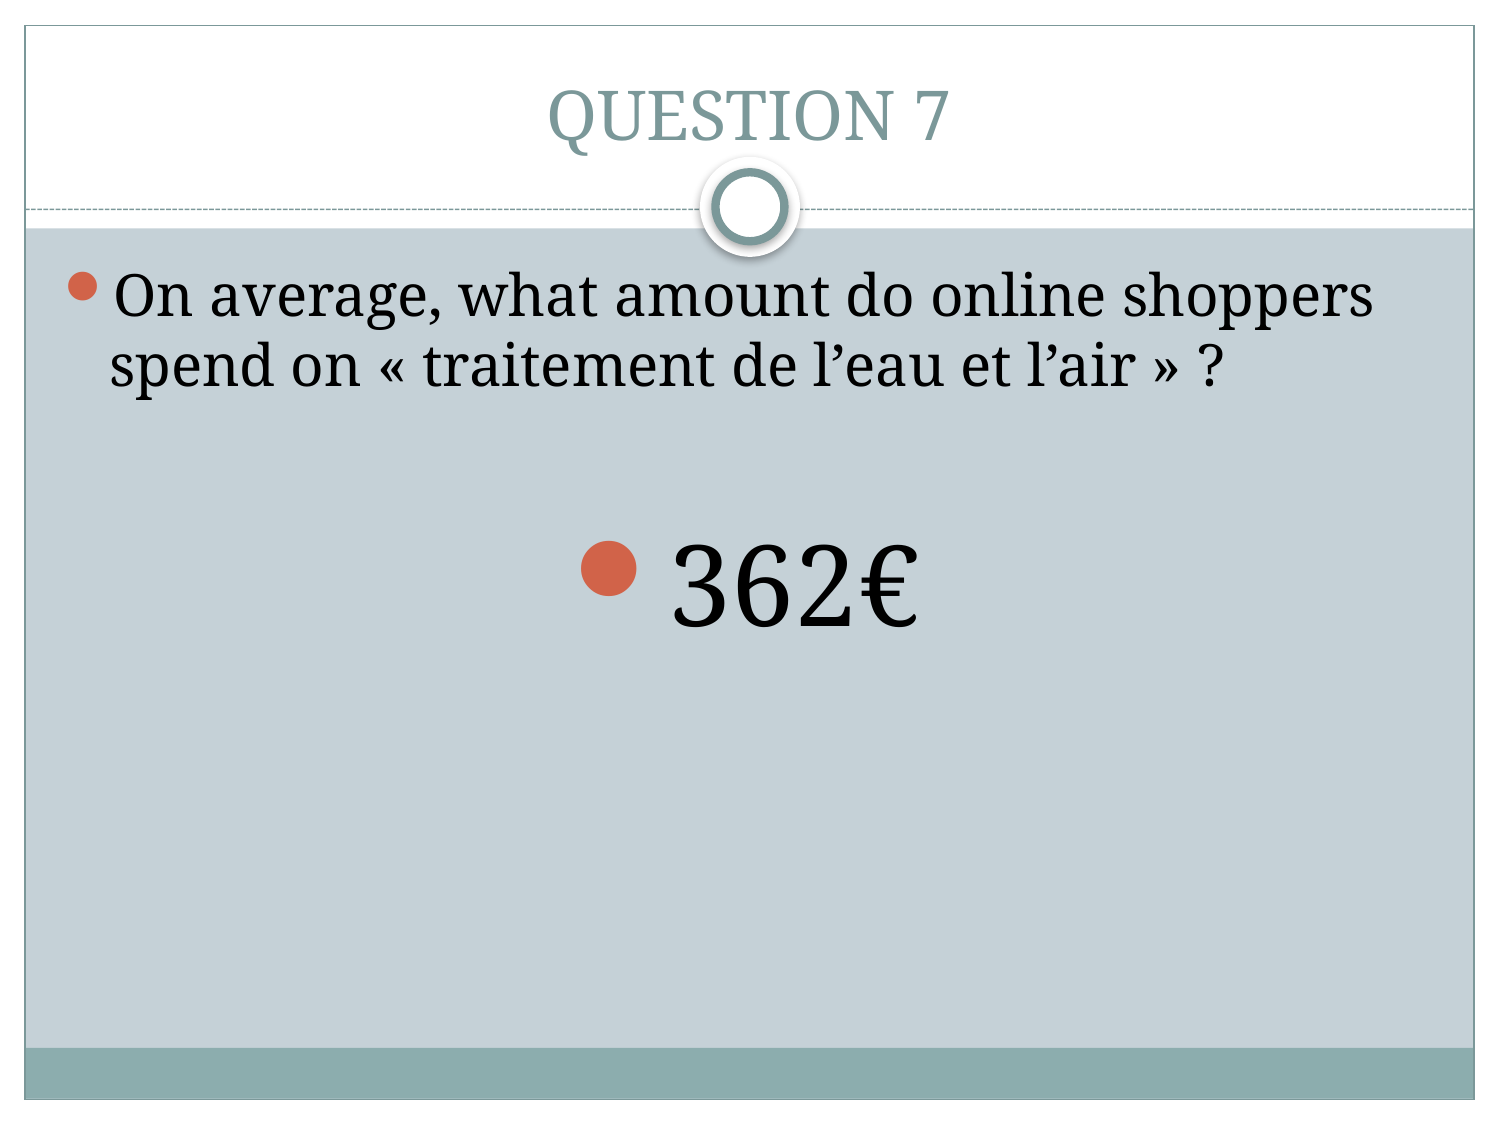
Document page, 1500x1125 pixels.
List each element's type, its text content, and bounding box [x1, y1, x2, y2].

title QUESTION 7 [49, 37, 1450, 162]
list On average, what amount do online shoppers spend on « traitement de l’eau et l’air » ? 362€ [49, 250, 1445, 1001]
